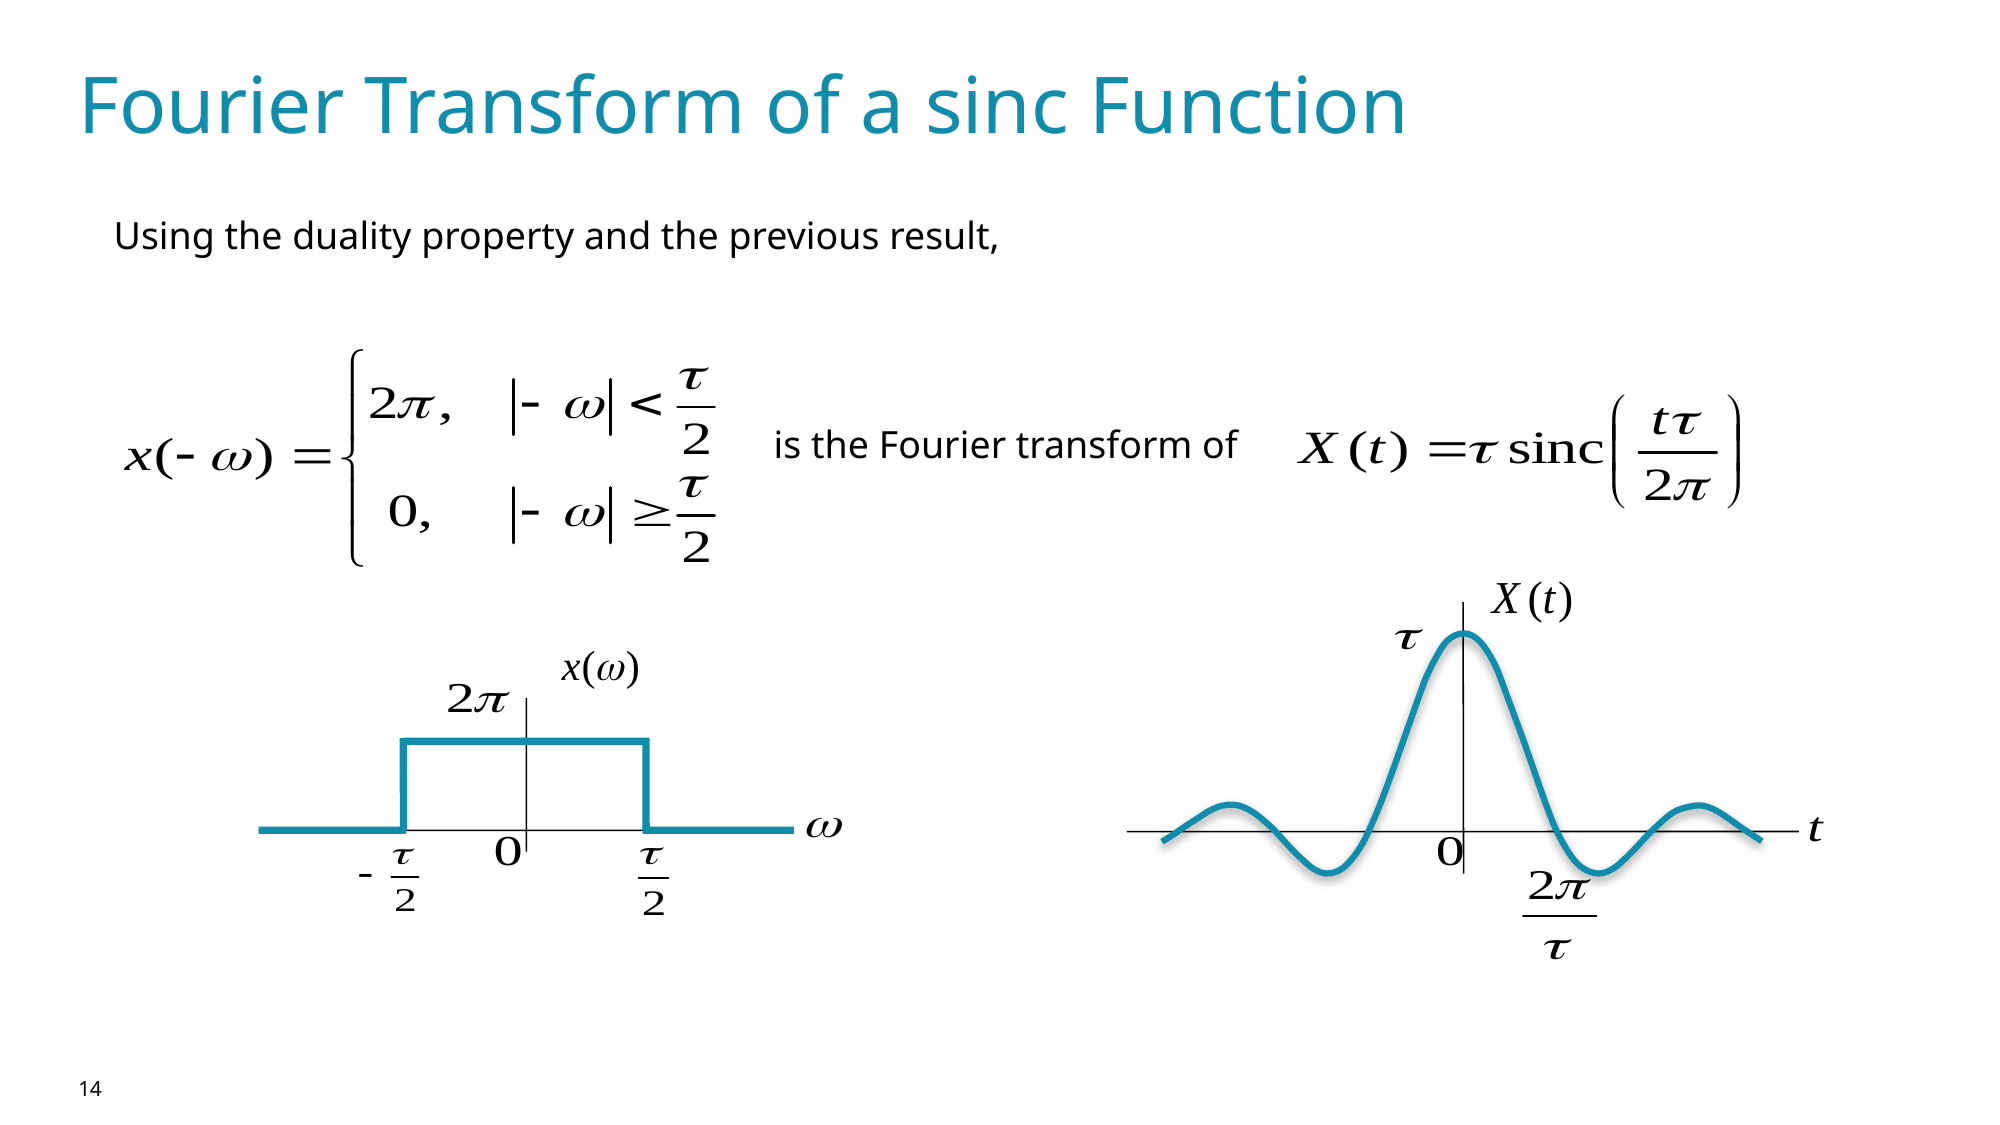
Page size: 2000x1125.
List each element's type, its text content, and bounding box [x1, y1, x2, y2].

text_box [1126, 571, 1834, 969]
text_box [1284, 386, 1759, 518]
text_box Using the duality property and the previous result, [98, 205, 1026, 265]
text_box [112, 338, 730, 579]
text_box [258, 641, 853, 924]
title Fourier Transform of a sinc Function [78, 55, 1910, 150]
text_box is the Fourier transform of [758, 413, 1263, 474]
